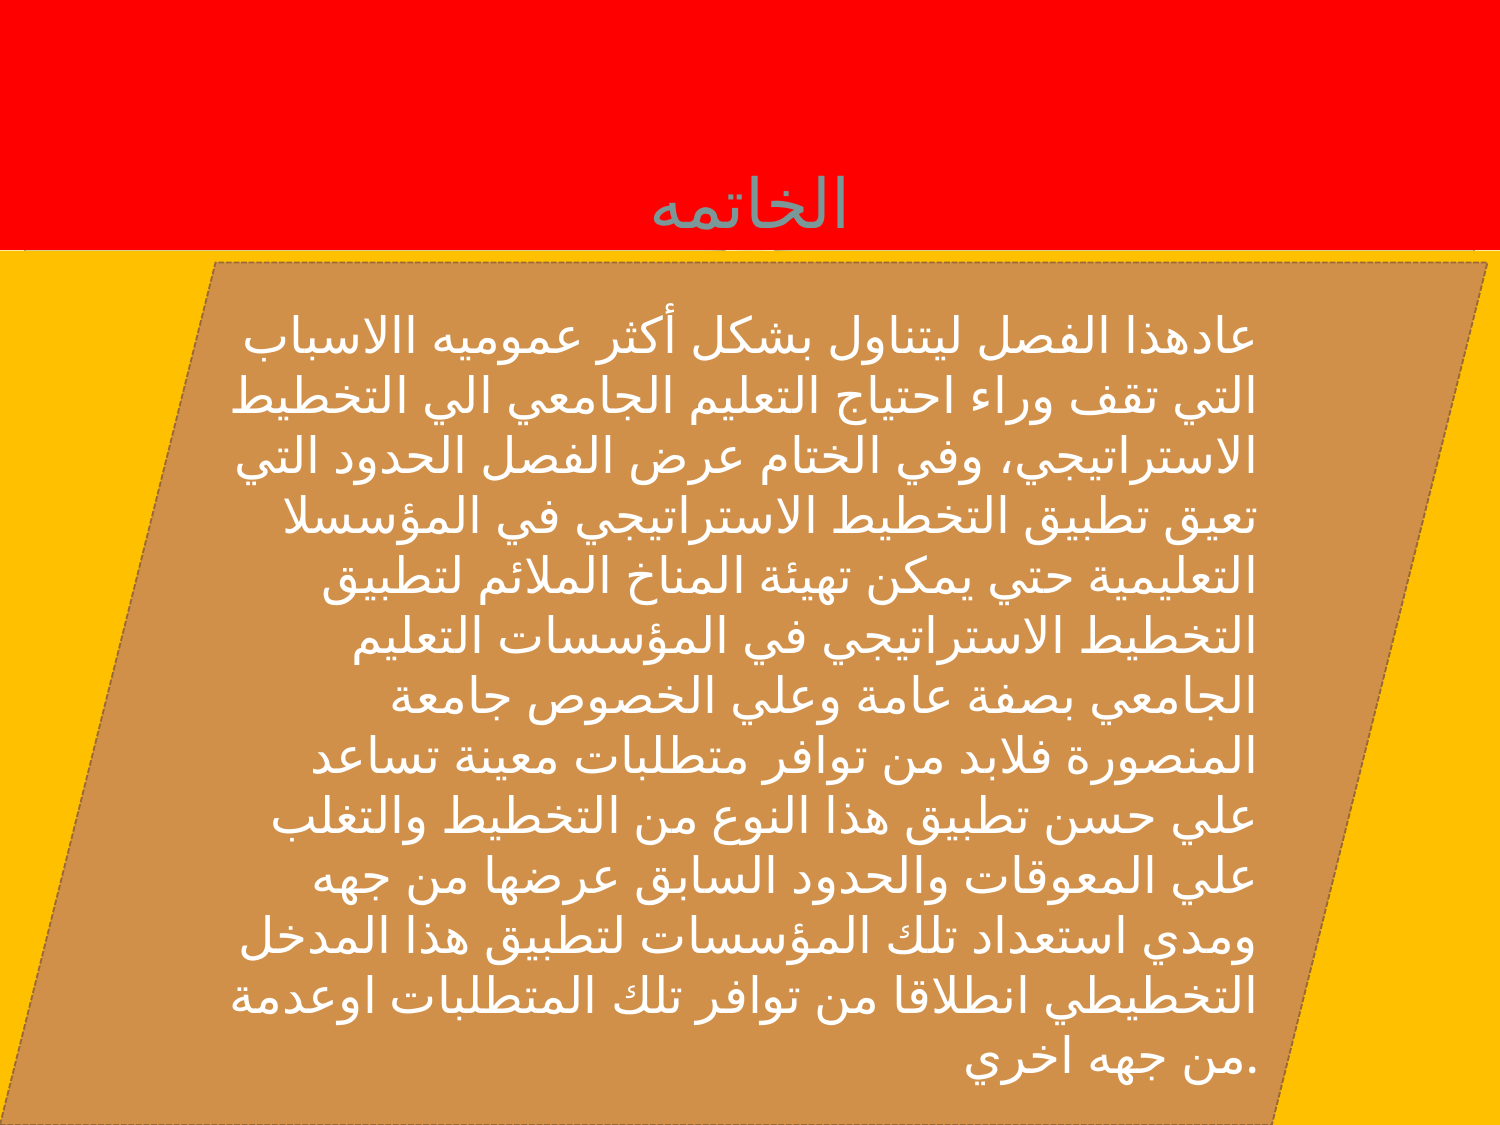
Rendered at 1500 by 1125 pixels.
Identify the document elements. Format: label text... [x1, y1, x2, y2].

list [0, 250, 1500, 1125]
title الخاتمه [0, 0, 1500, 250]
text_box عادهذا الفصل ليتناول بشكل أكثر عموميه االاسباب التي تقف وراء احتياج التعليم الجامعي الي التخطيط الاستراتيجي، وفي الختام عرض الفصل الحدود التي تعيق تطبيق التخطيط الاستراتيجي في المؤسسلا التعليمية حتي يمكن تهيئة المناخ الملائم لتطبيق التخطيط الاستراتيجي في المؤسسات التعليم الجامعي بصفة عامة وعلي الخصوص جامعة المنصورة فلابد من توافر متطلبات معينة تساعد علي حسن تطبيق هذا النوع من التخطيط والتغلب علي المعوقات والحدود السابق عرضها من جهه ومدي استعداد تلك المؤسسات لتطبيق هذا المدخل التخطيطي انطلاقا من توافر تلك المتطلبات اوعدمة من جهه اخري. [0, 261, 1489, 1125]
